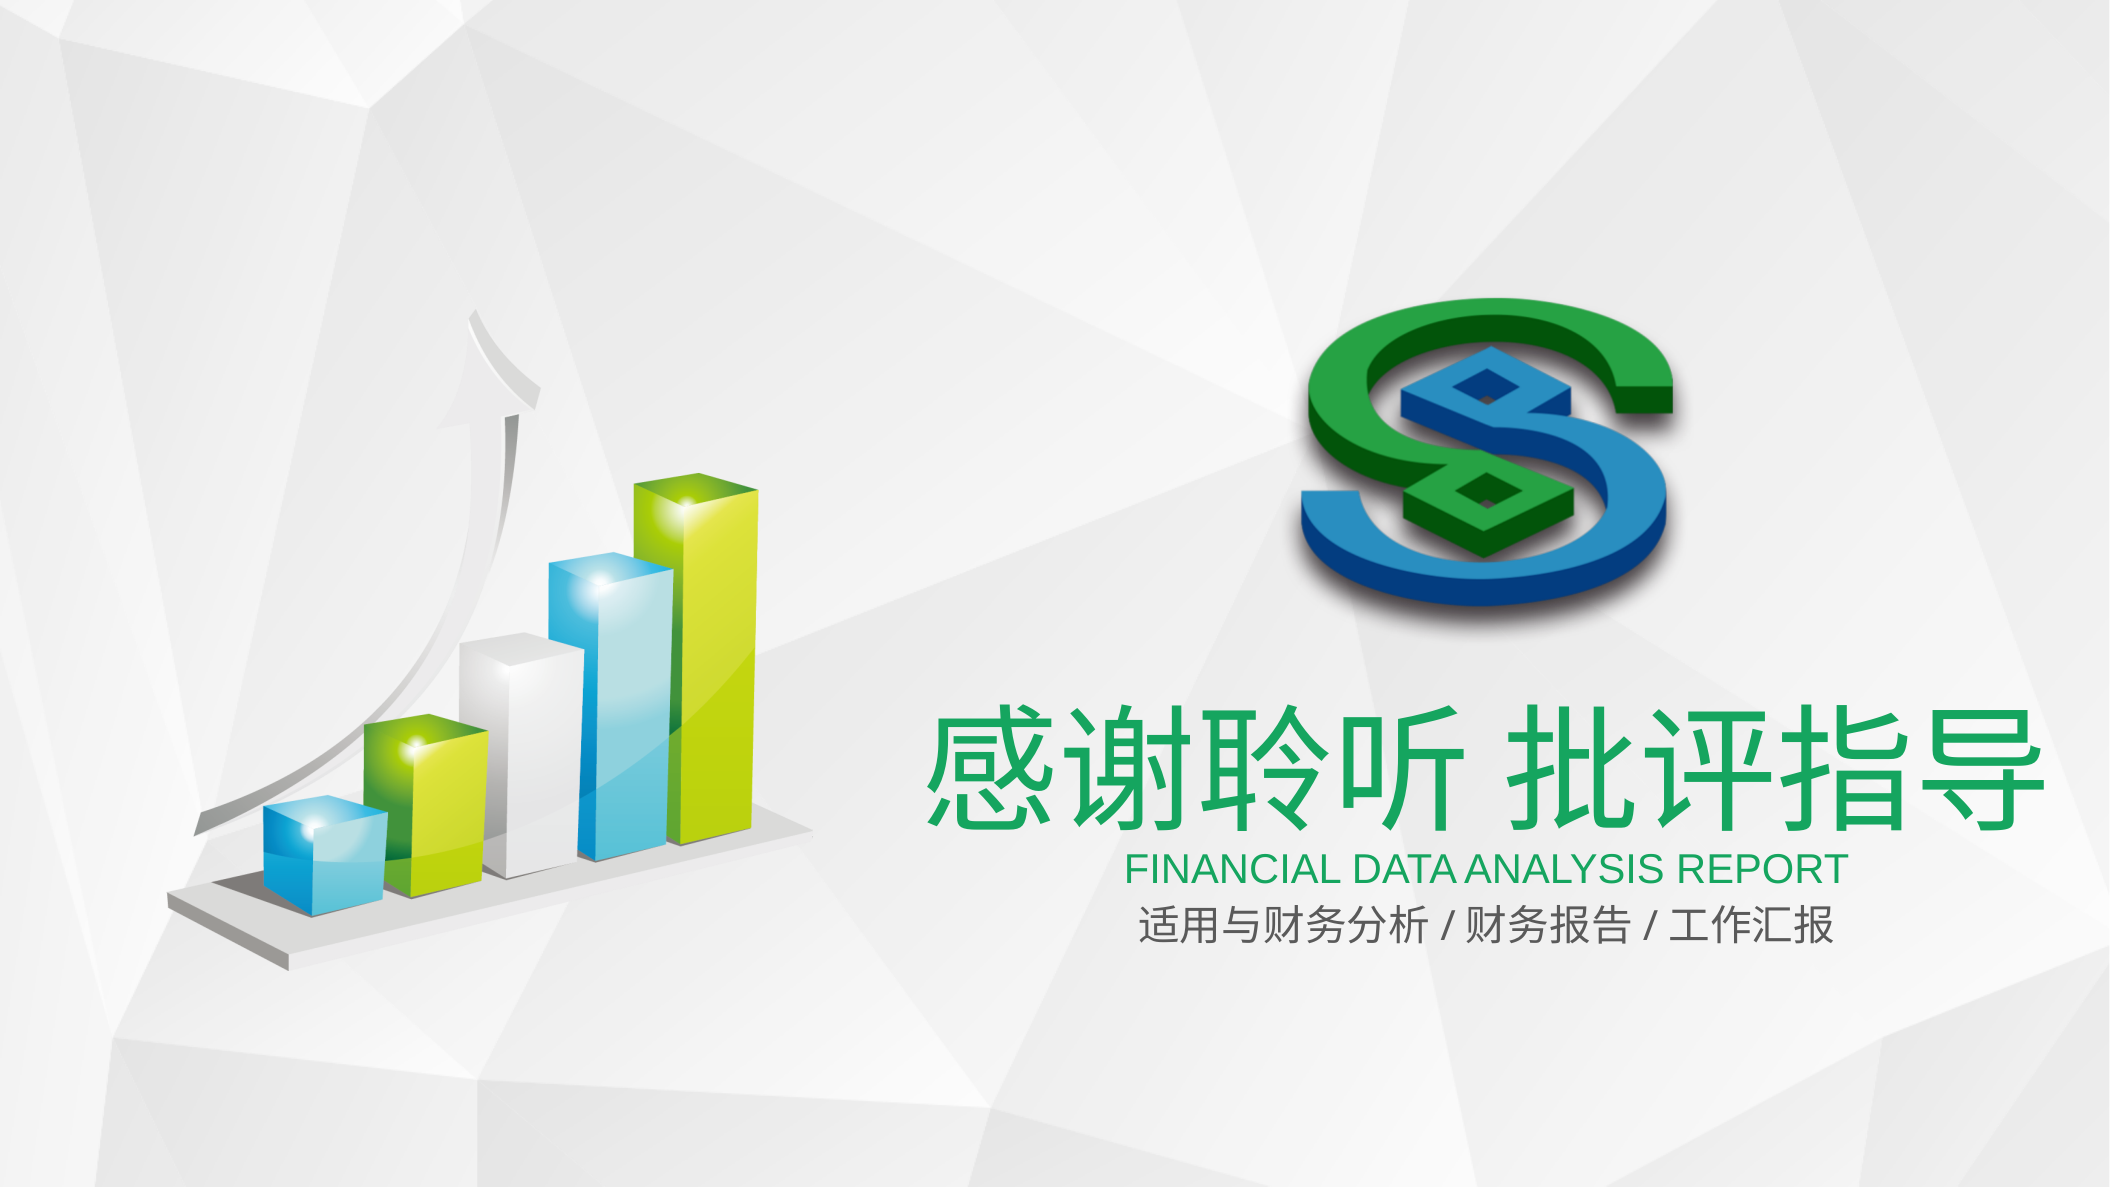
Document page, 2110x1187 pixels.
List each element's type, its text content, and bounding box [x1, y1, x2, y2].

picture [0, 0, 2110, 1187]
text_box 感谢聆听 批评指导 [864, 675, 2110, 856]
text_box 适用与财务分析/财务报告/工作汇报 [1050, 876, 1923, 957]
text_box FINANCIAL DATA ANALYSIS REPORT [1070, 856, 1904, 876]
